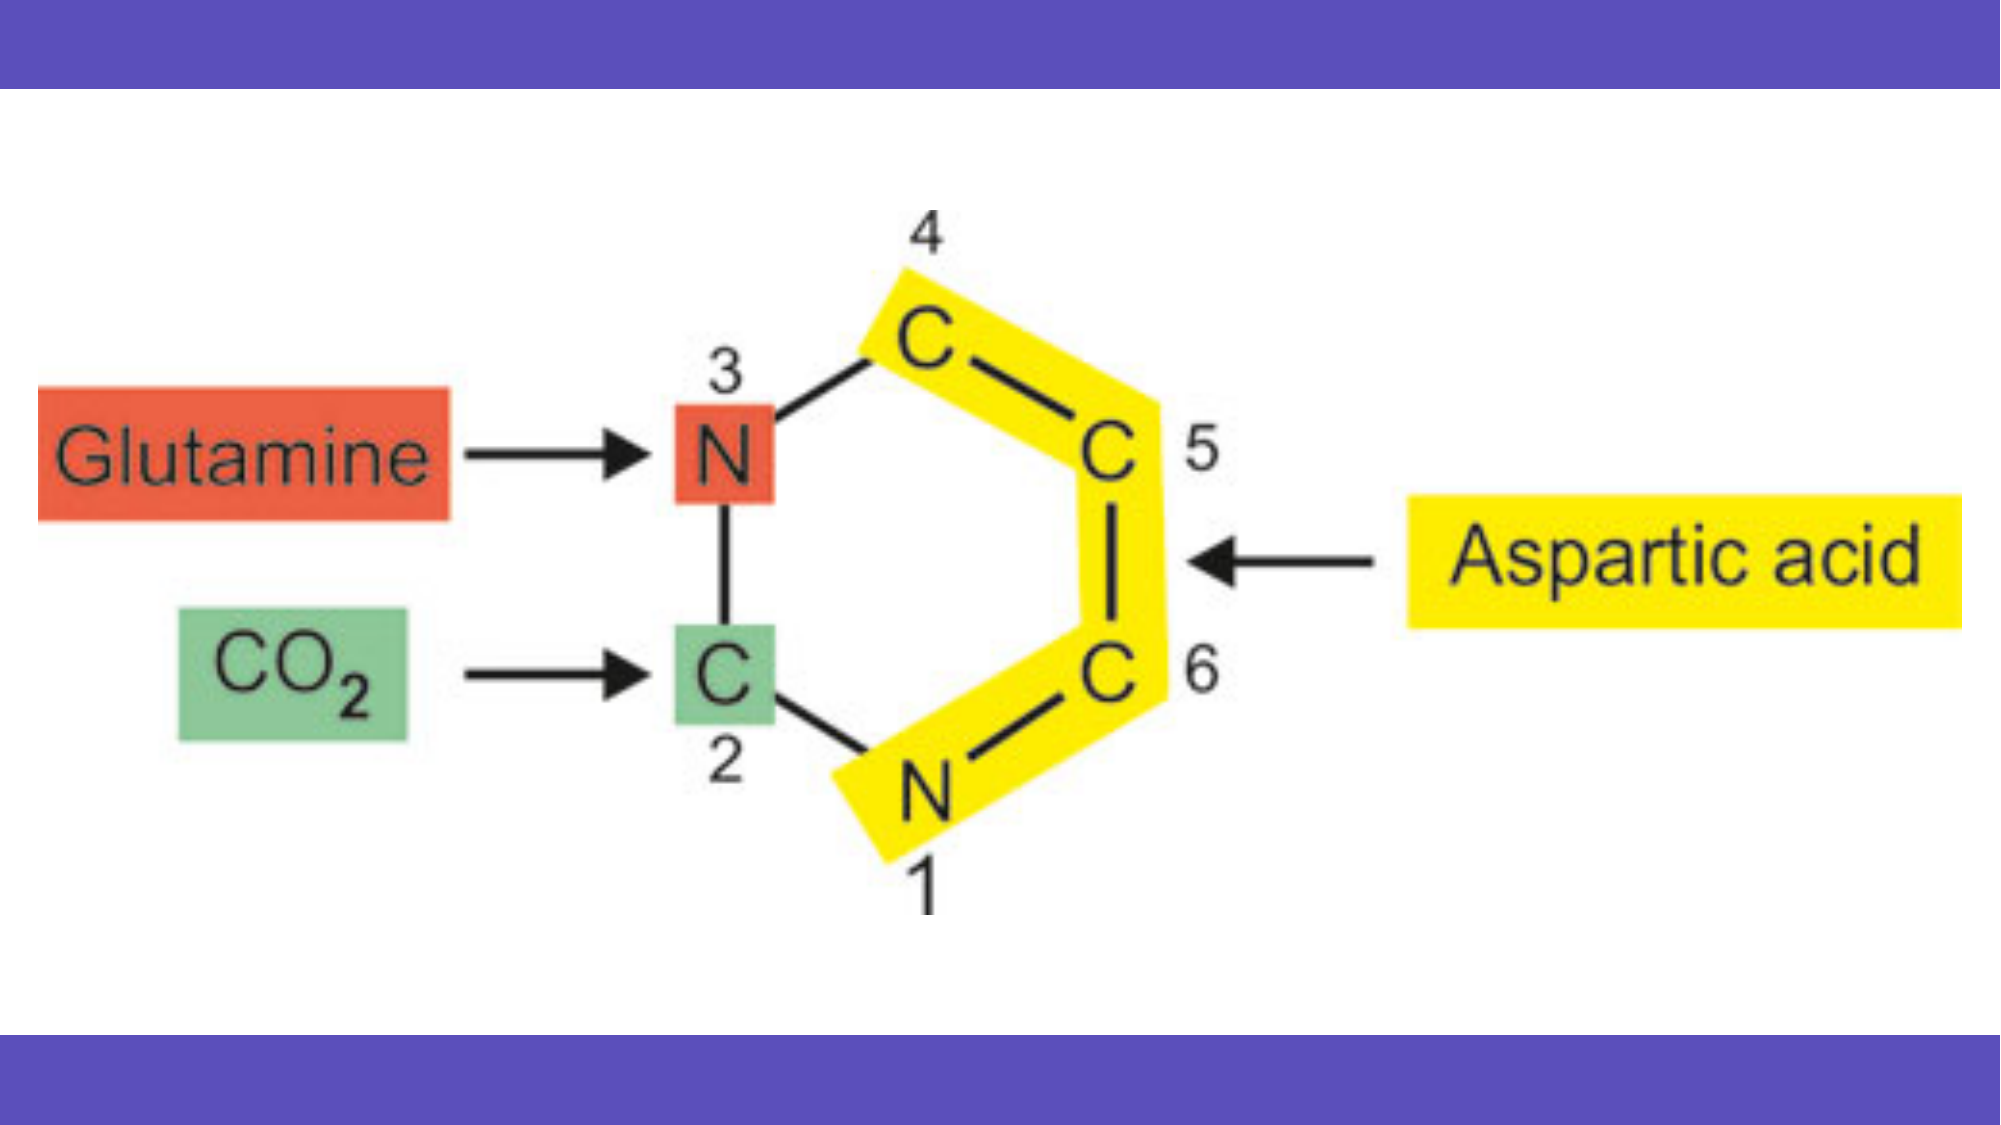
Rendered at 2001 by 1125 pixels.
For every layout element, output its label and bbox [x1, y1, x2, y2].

picture [0, 1035, 2000, 1125]
picture [38, 210, 1962, 915]
picture [0, 0, 2000, 89]
